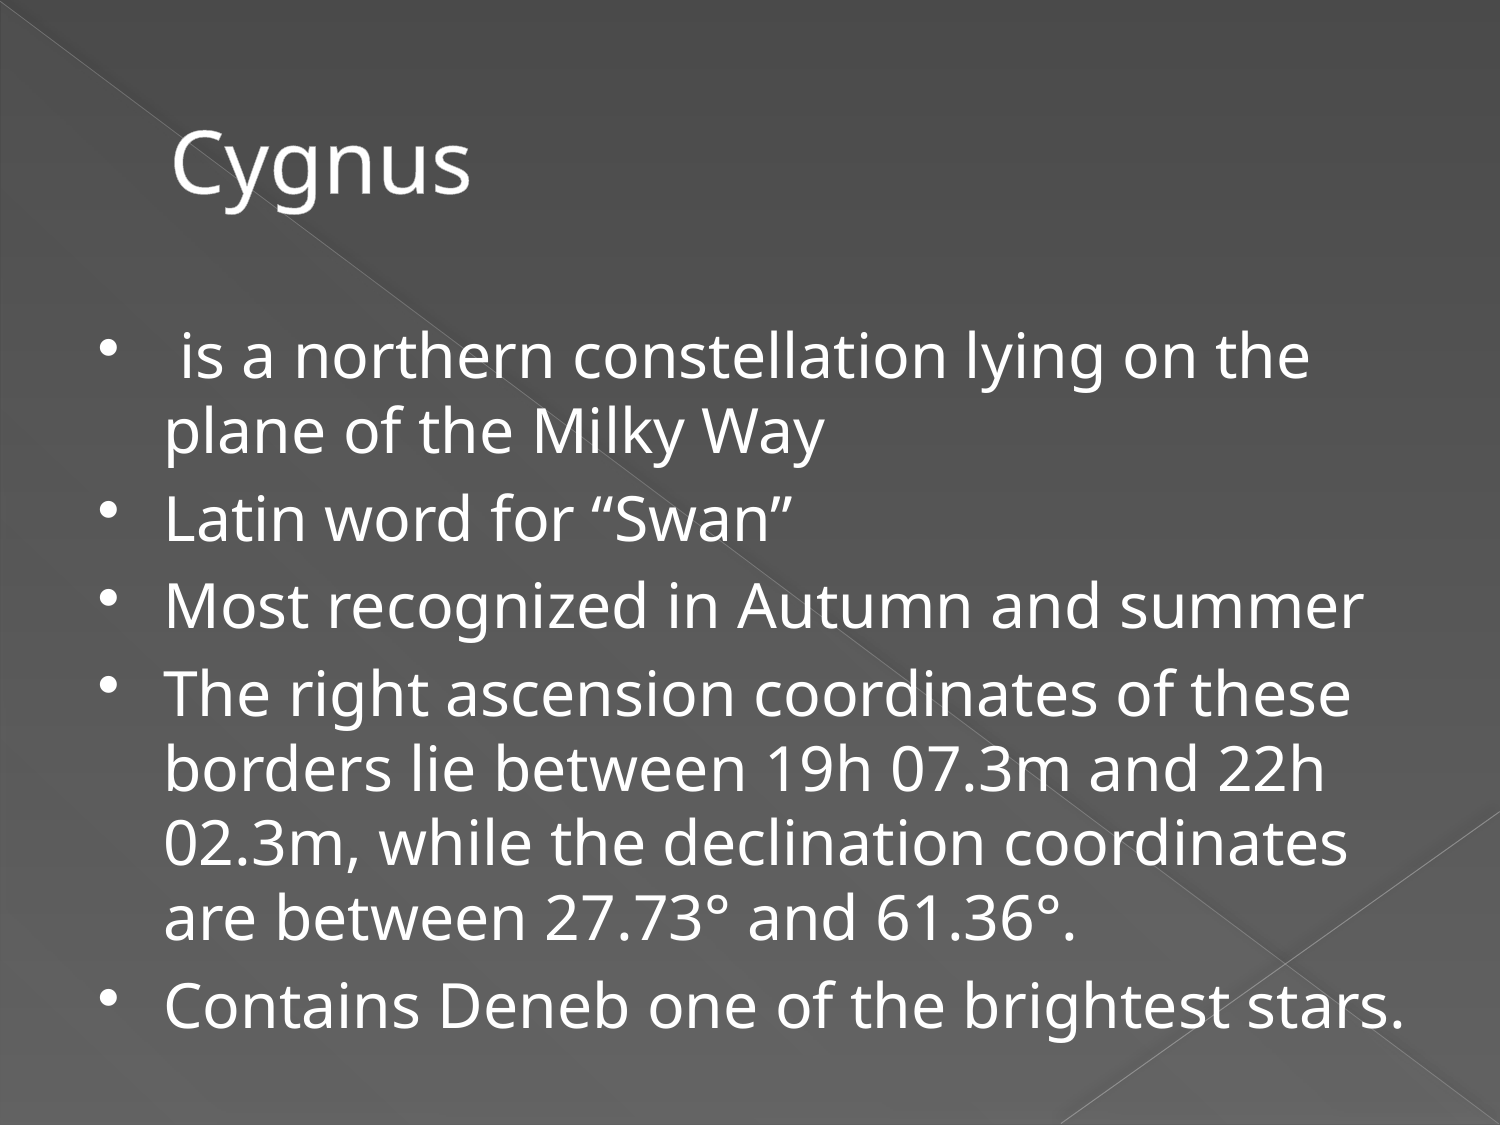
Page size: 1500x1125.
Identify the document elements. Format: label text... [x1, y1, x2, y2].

title Cygnus [75, 43, 1425, 274]
list is a northern constellation lying on the plane of the Milky Way Latin word for “Swan” Most recognized in Autumn and summer The right ascension coordinates of these borders lie between 19h 07.3m and 22h 02.3m, while the declination coordinates are between 27.73° and 61.36°. Contains Deneb one of the brightest stars. [75, 308, 1425, 1059]
